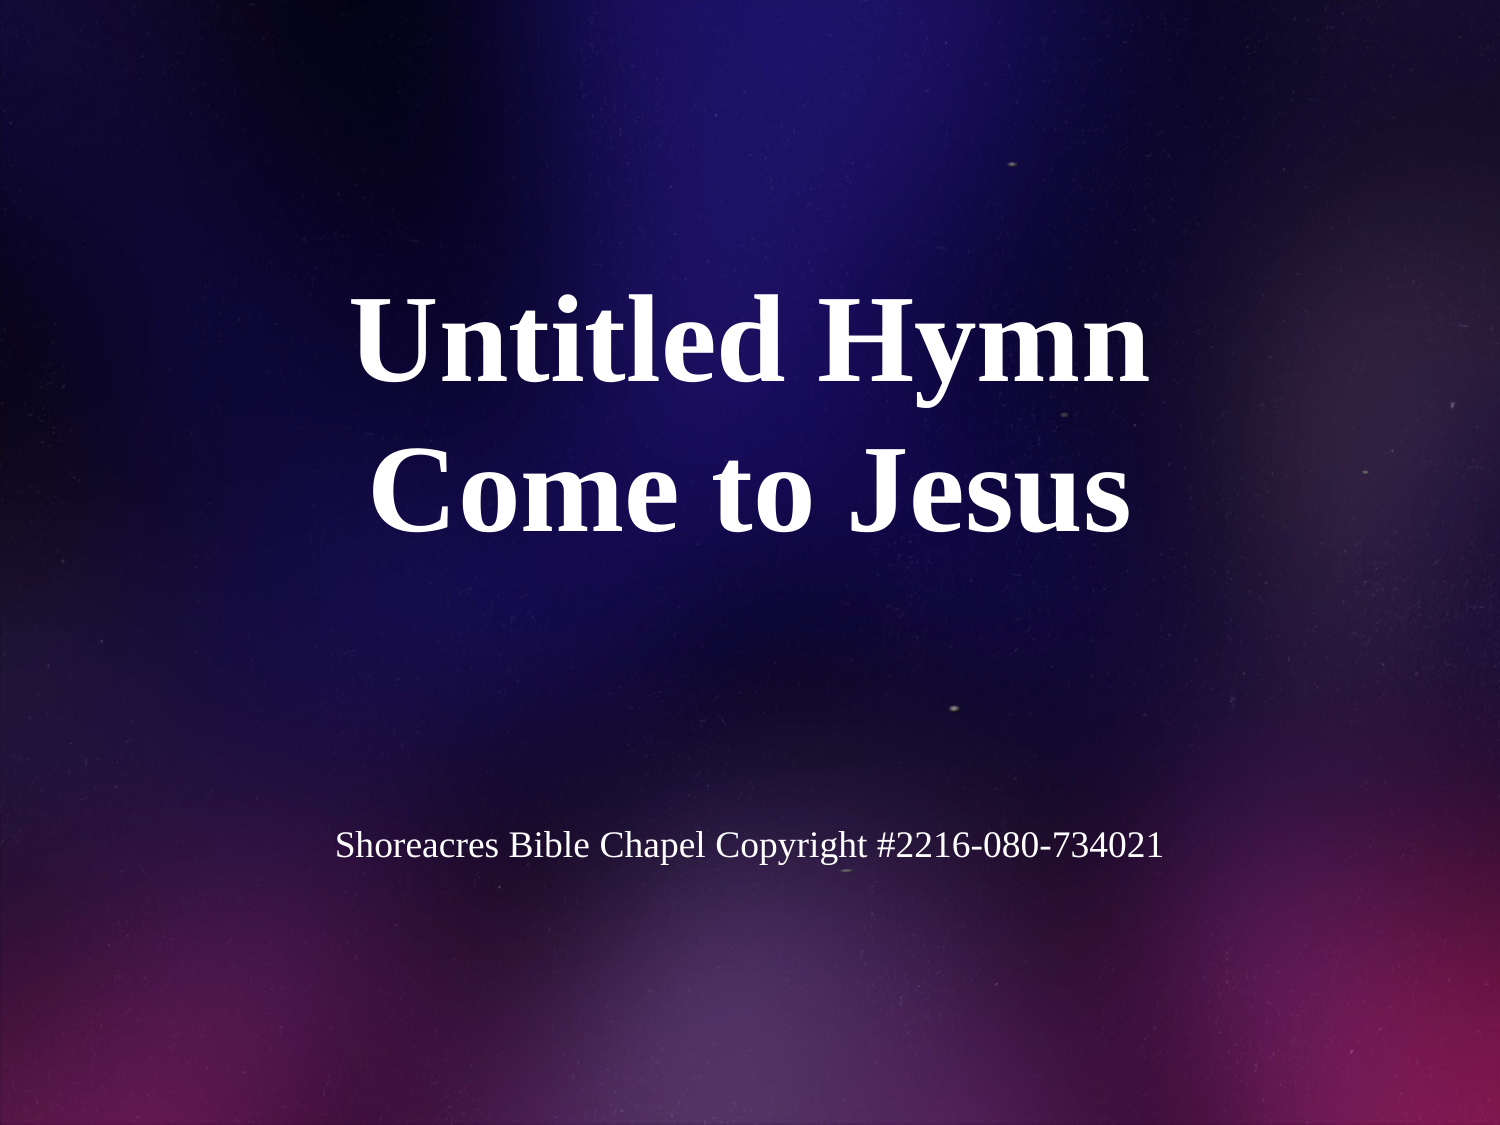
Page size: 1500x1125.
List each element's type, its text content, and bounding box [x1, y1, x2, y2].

title Untitled Hymn Come to Jesus [112, 312, 1388, 500]
subtitle Shoreacres Bible Chapel Copyright #2216-080-734021 [225, 812, 1275, 1100]
picture [0, 0, 1500, 1125]
